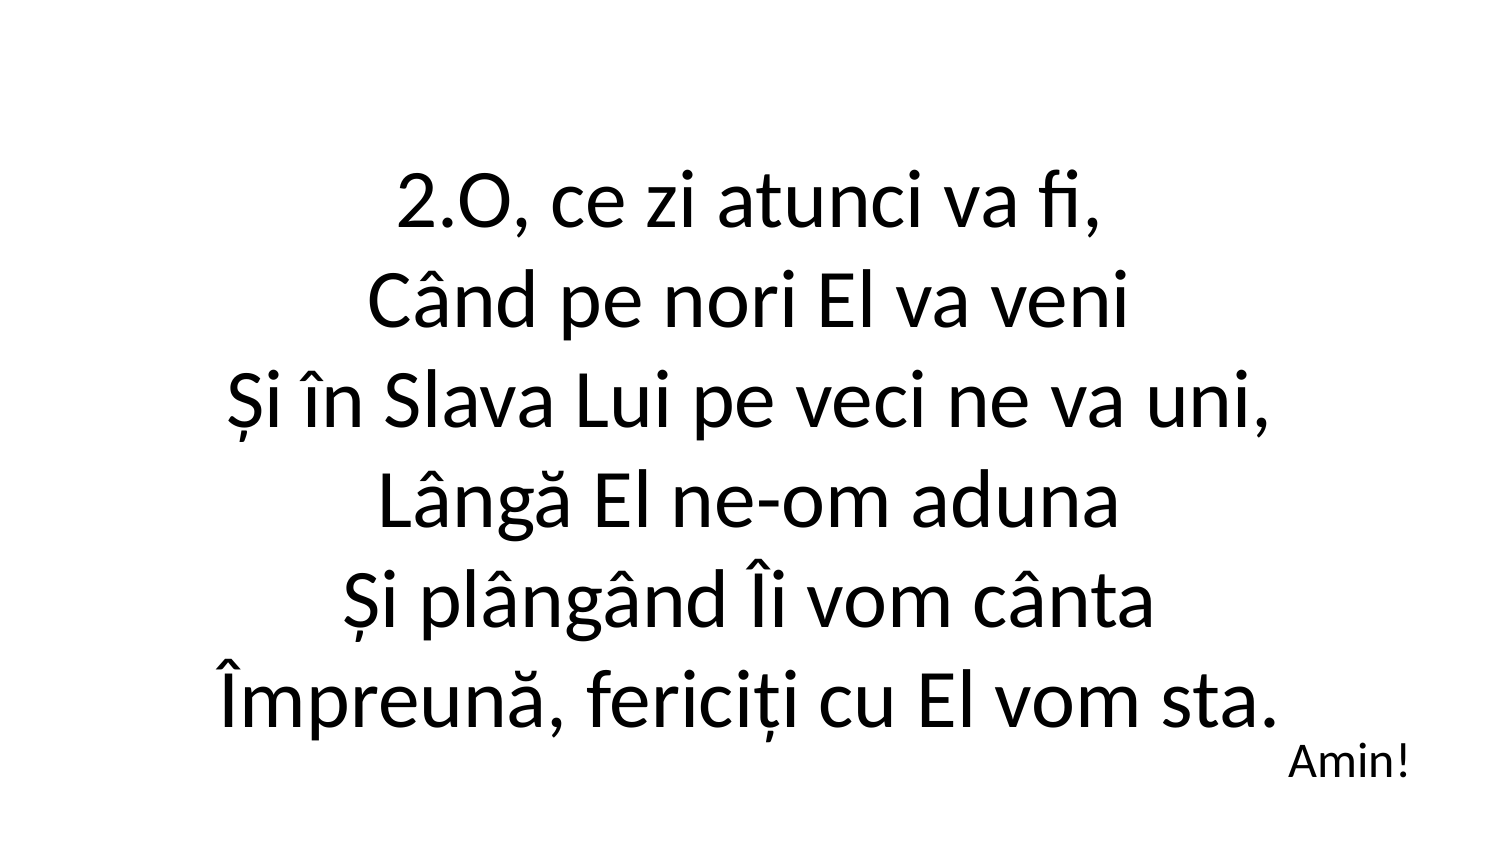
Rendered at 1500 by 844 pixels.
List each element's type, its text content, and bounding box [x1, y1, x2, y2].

text_box 2.O, ce zi atunci va fi, Când pe nori El va veni Și în Slava Lui pe veci ne va uni, Lângă El ne-om aduna Și plângând Îi vom cânta Împreună, fericiți cu El vom sta. [203, 92, 1296, 752]
text_box Amin! [1273, 674, 1427, 795]
